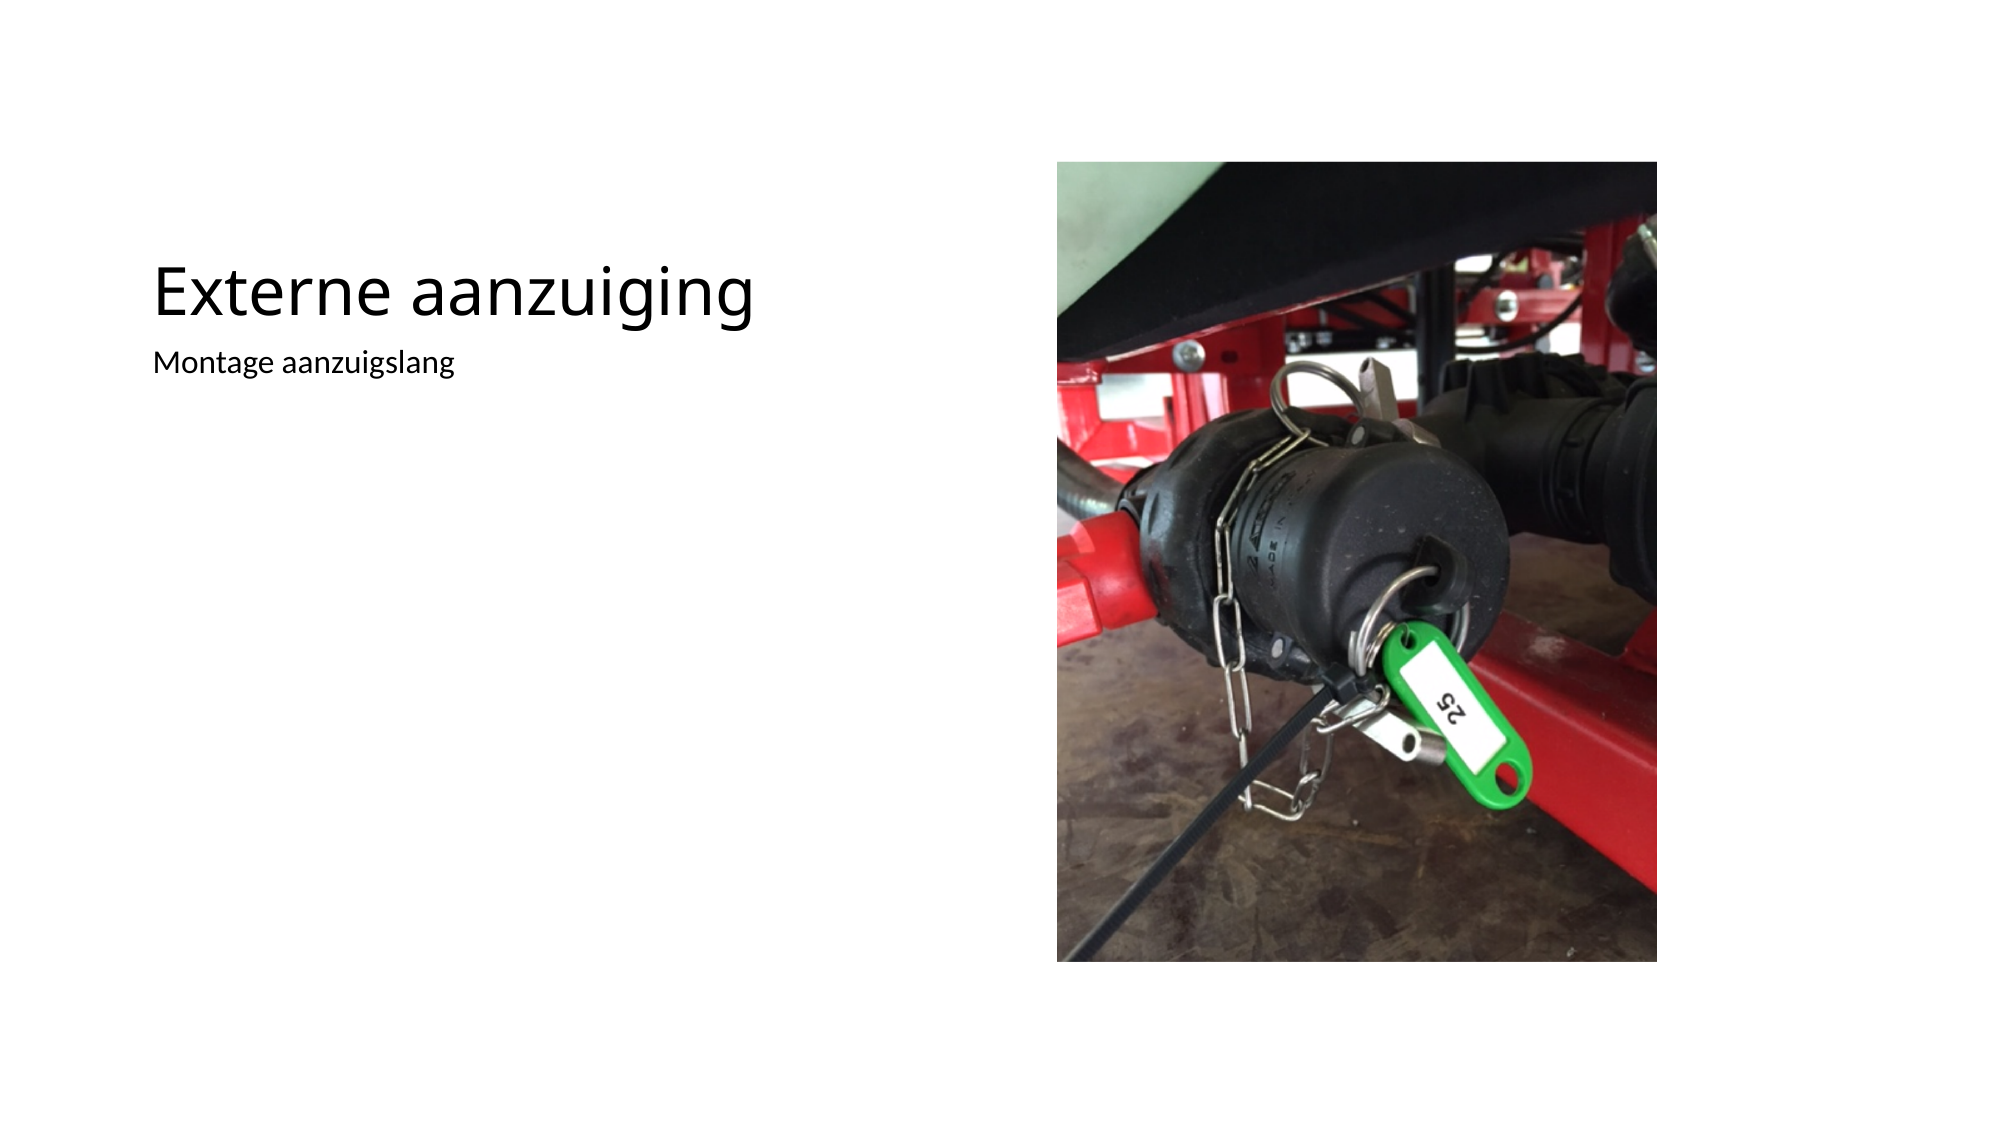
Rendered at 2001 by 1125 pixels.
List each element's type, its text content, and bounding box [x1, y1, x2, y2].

list Montage aanzuigslang [137, 337, 783, 963]
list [956, 261, 1757, 862]
picture [1057, 862, 1657, 961]
picture [1057, 163, 1657, 261]
title Externe aanzuiging [137, 75, 783, 337]
